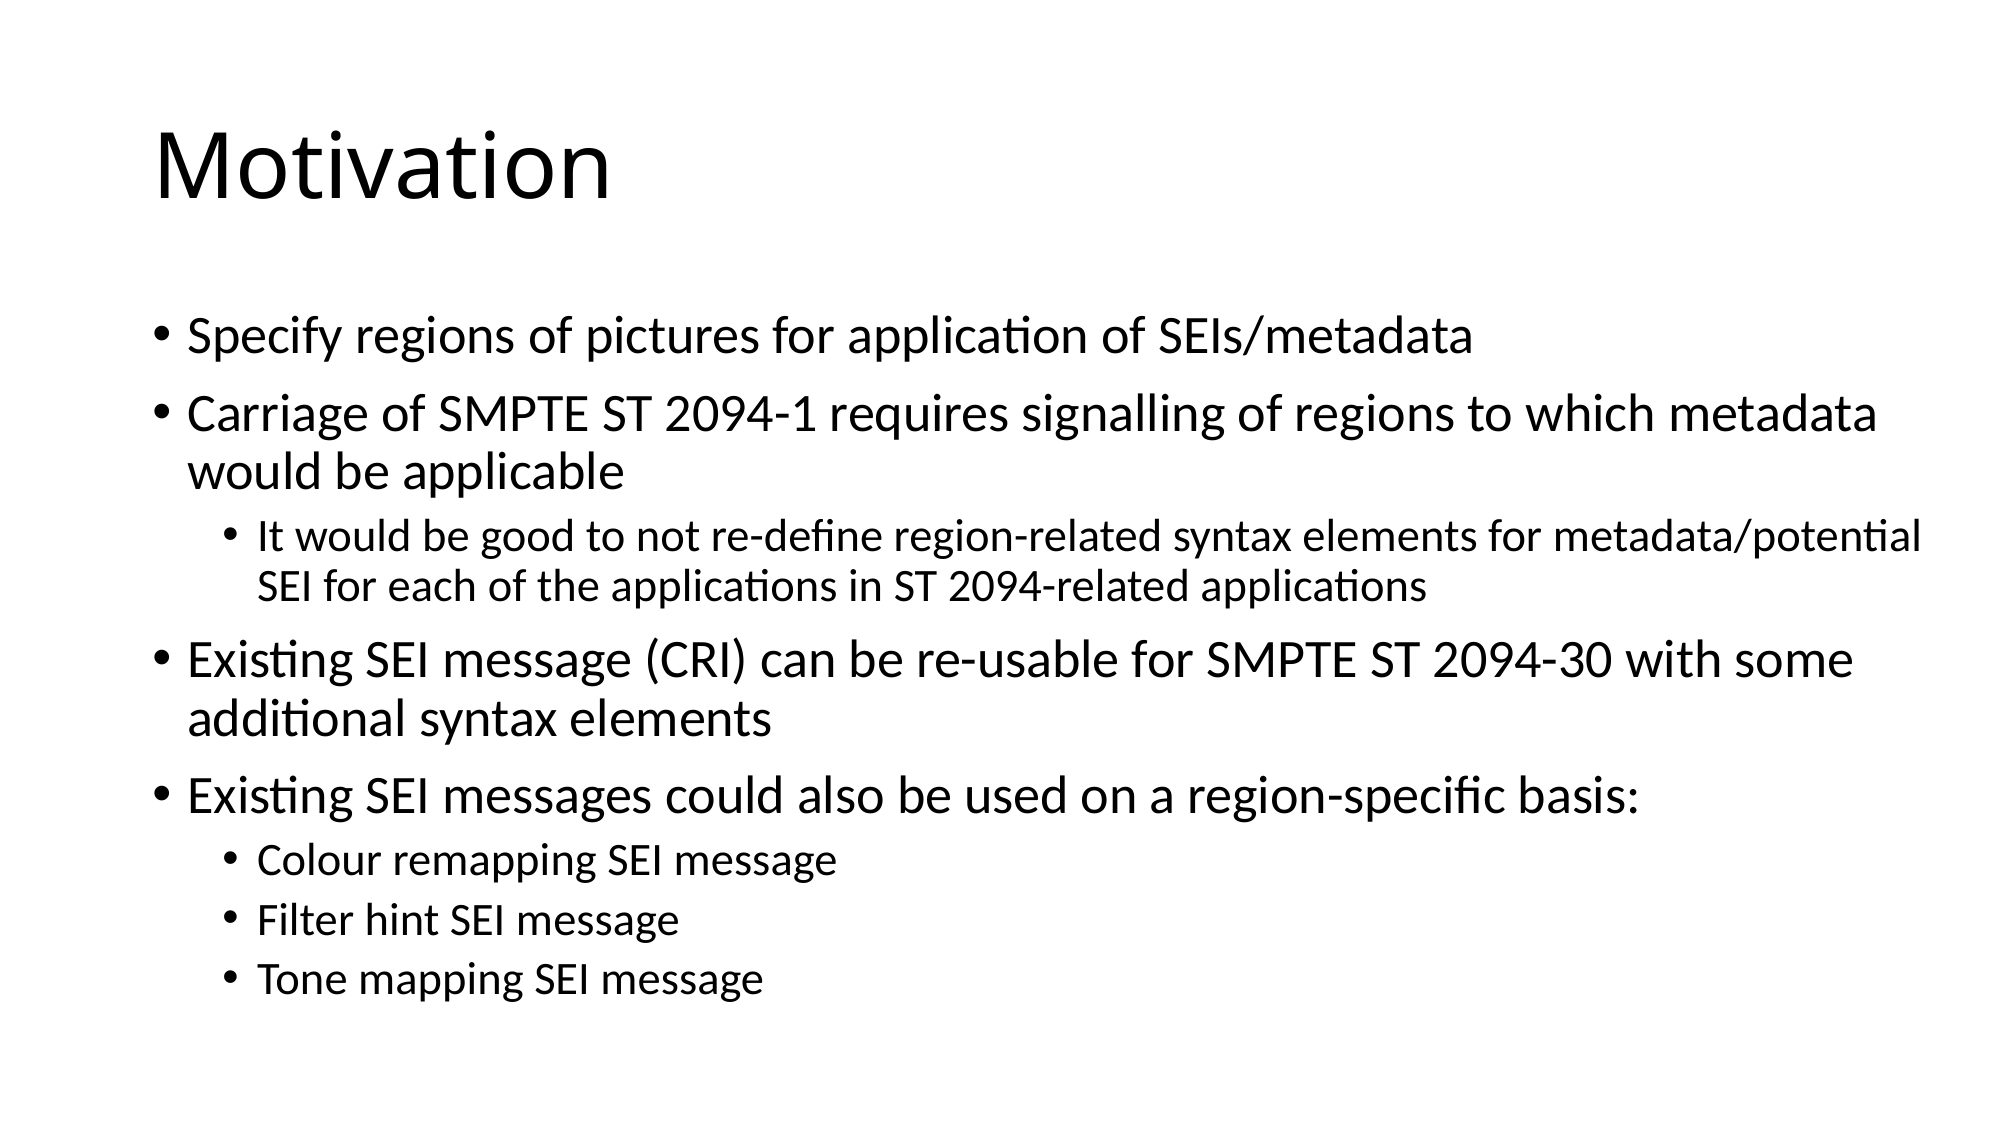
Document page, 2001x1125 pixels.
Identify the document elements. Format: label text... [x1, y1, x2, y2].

title Motivation [137, 59, 1863, 278]
list Specify regions of pictures for application of SEIs/metadata Carriage of SMPTE ST 2094-1 requires signalling of regions to which metadata would be applicable It would be good to not re-define region-related syntax elements for metadata/potential SEI for each of the applications in ST 2094-related applications Existing SEI message (CRI) can be re-usable for SMPTE ST 2094-30 with some additional syntax elements Existing SEI messages could also be used on a region-specific basis: Colour remapping SEI message Filter hint SEI message Tone mapping SEI message [137, 299, 1947, 1014]
